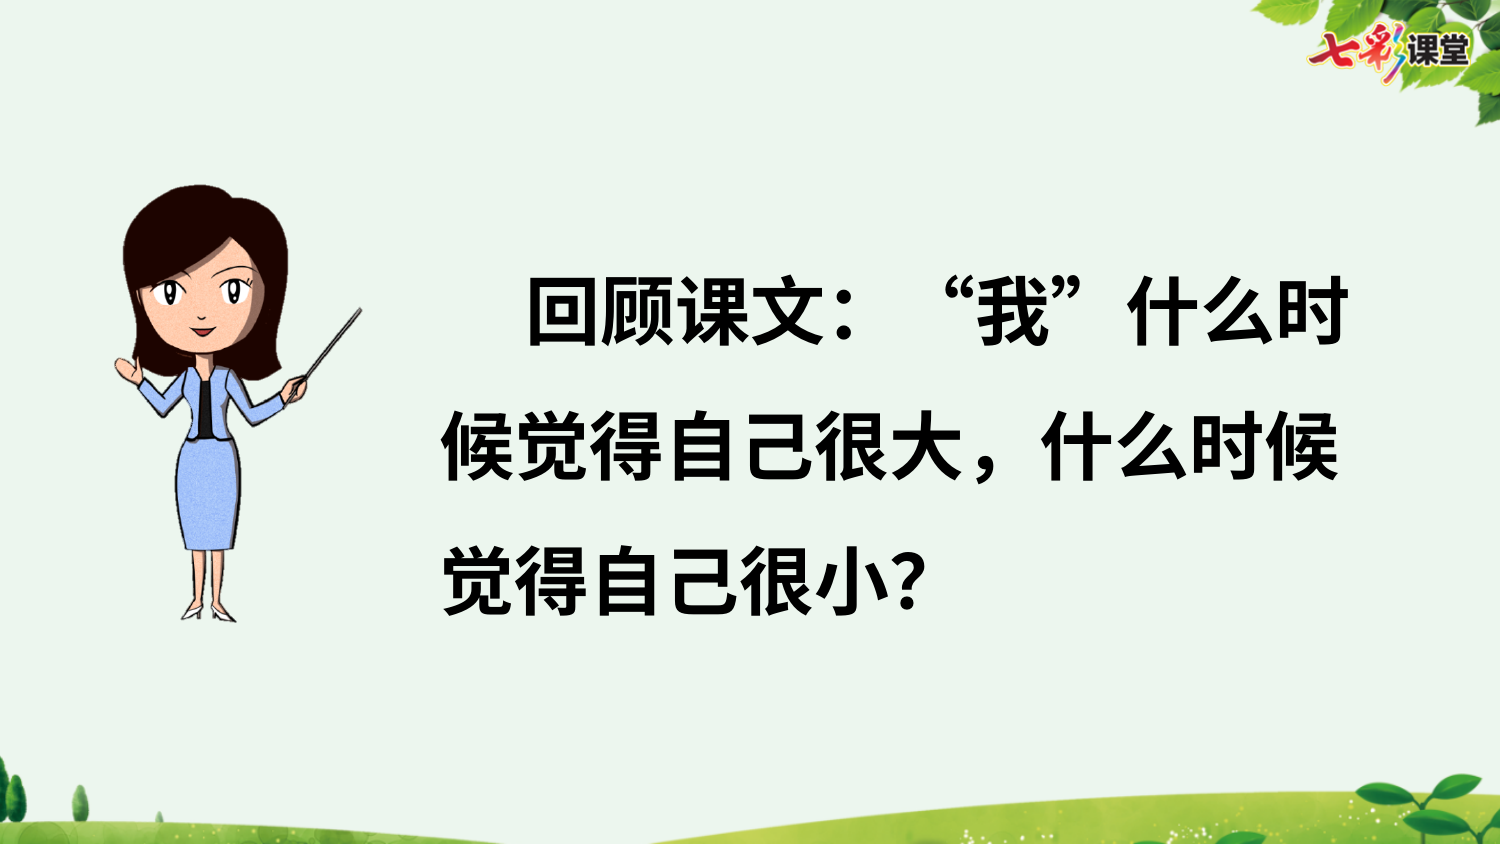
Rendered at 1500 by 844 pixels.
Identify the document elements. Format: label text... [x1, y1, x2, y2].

text_box 回顾课文：“我”什么时候觉得自己很大，什么时候觉得自己很小？ [430, 215, 1365, 629]
picture [0, 0, 1500, 844]
